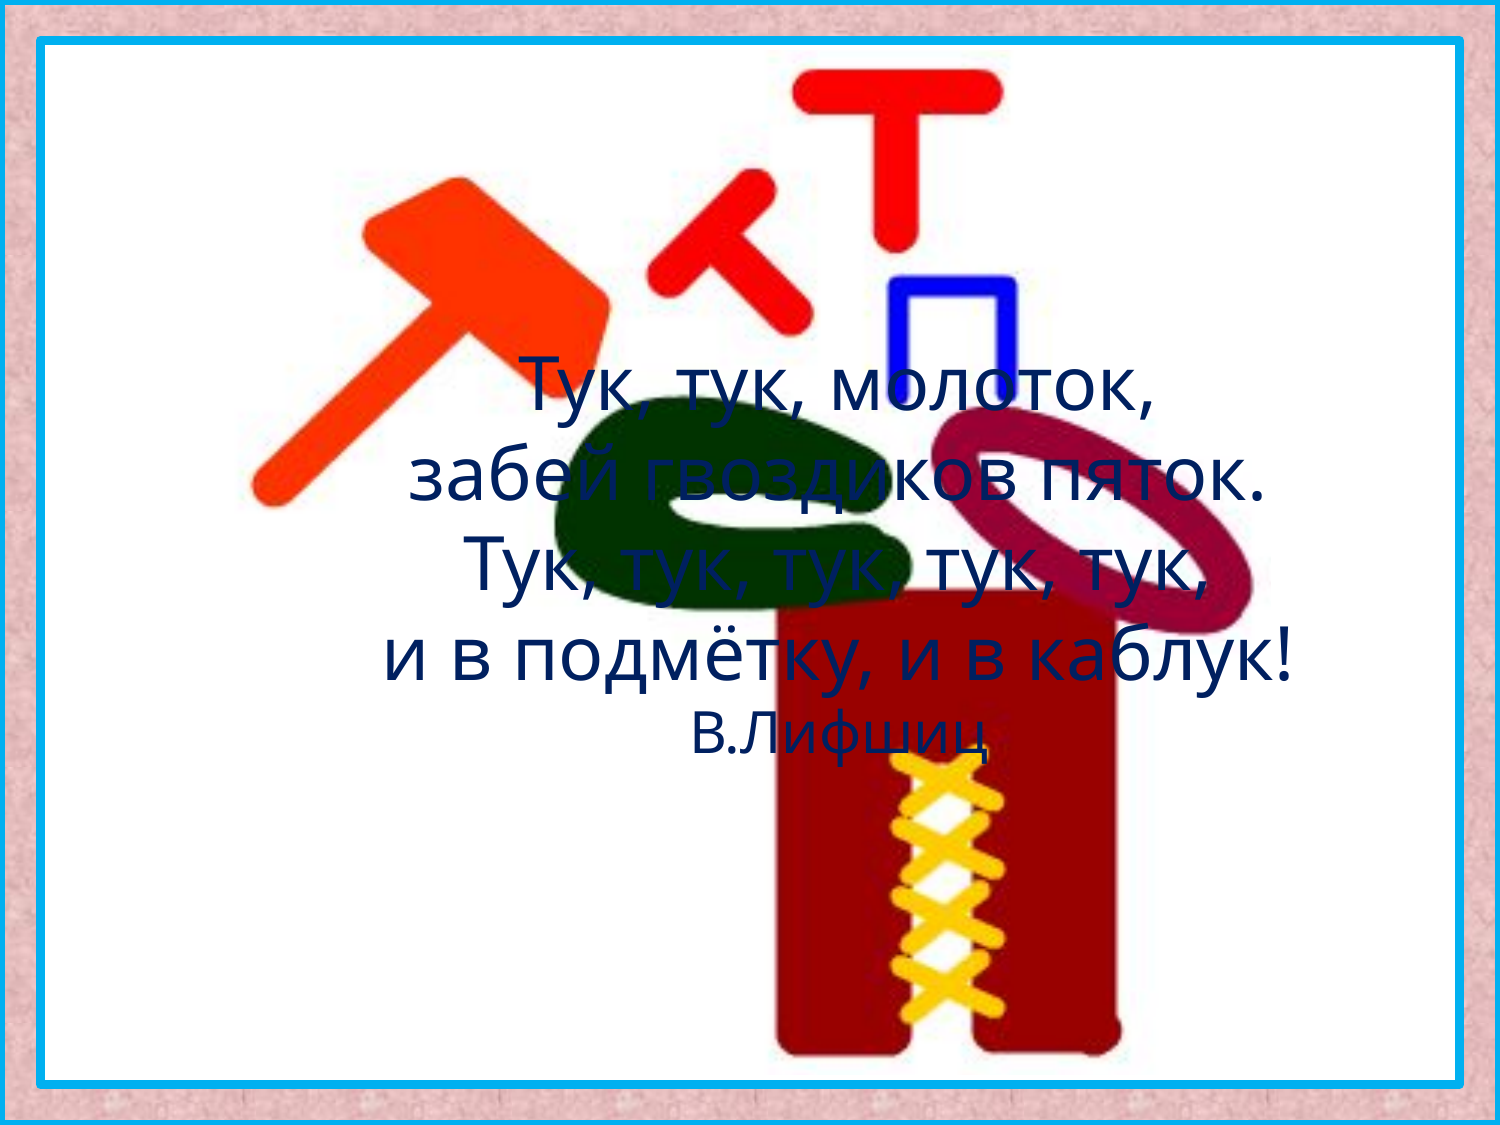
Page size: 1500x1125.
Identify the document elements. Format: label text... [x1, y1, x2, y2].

text_box Тук, тук, молоток, забей гвоздиков пяток. Тук, тук, тук, тук, тук, и в подмётку, и в каблук! В.Лифшиц [1276, 327, 1412, 773]
picture [228, 49, 1272, 1076]
text_box [0, 0, 1500, 1125]
